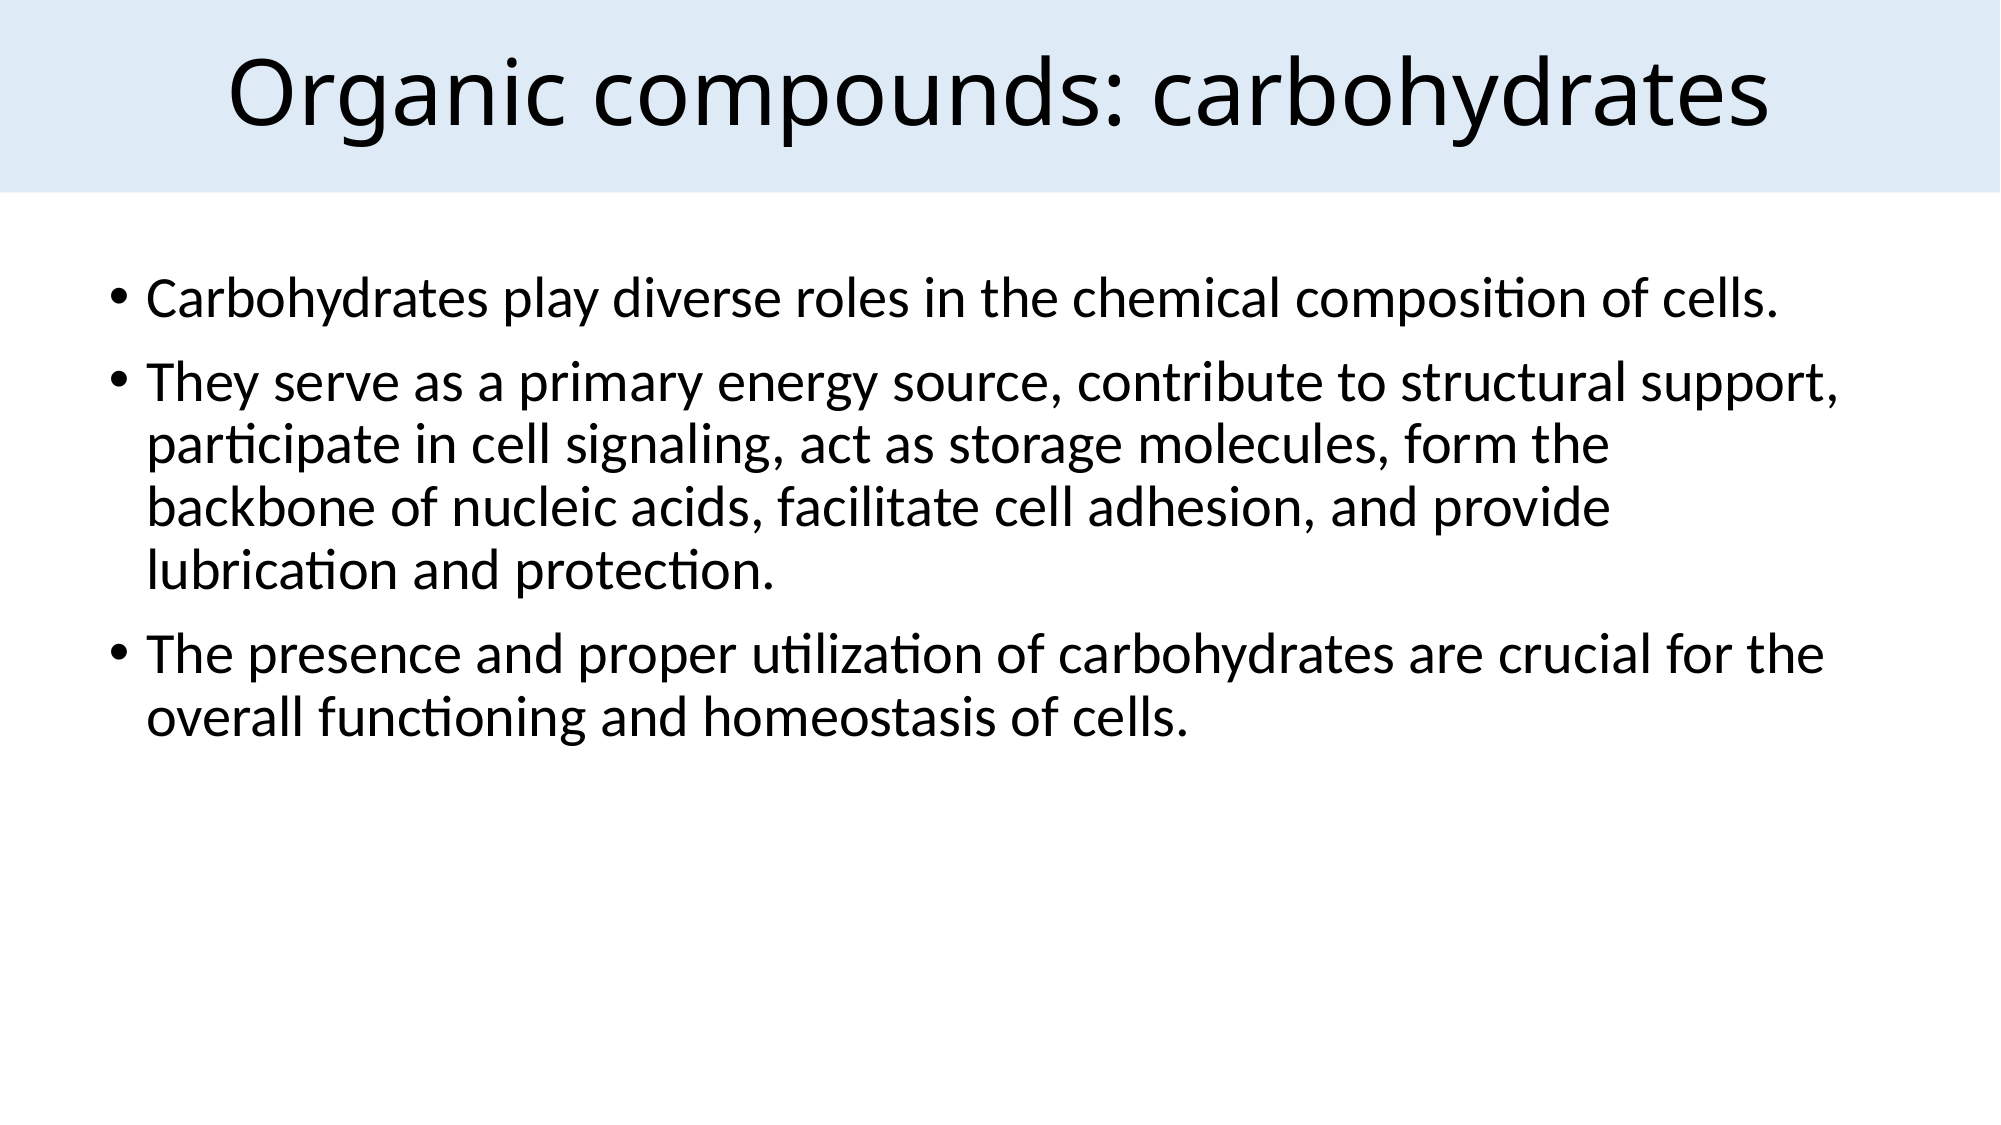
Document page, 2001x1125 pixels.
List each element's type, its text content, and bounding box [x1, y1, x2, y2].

list Carbohydrates play diverse roles in the chemical composition of cells. They serve as a primary energy source, contribute to structural support, participate in cell signaling, act as storage molecules, form the backbone of nucleic acids, facilitate cell adhesion, and provide lubrication and protection. The presence and proper utilization of carbohydrates are crucial for the overall functioning and homeostasis of cells. [94, 259, 1863, 1014]
title Organic compounds: carbohydrates [0, 0, 2000, 193]
